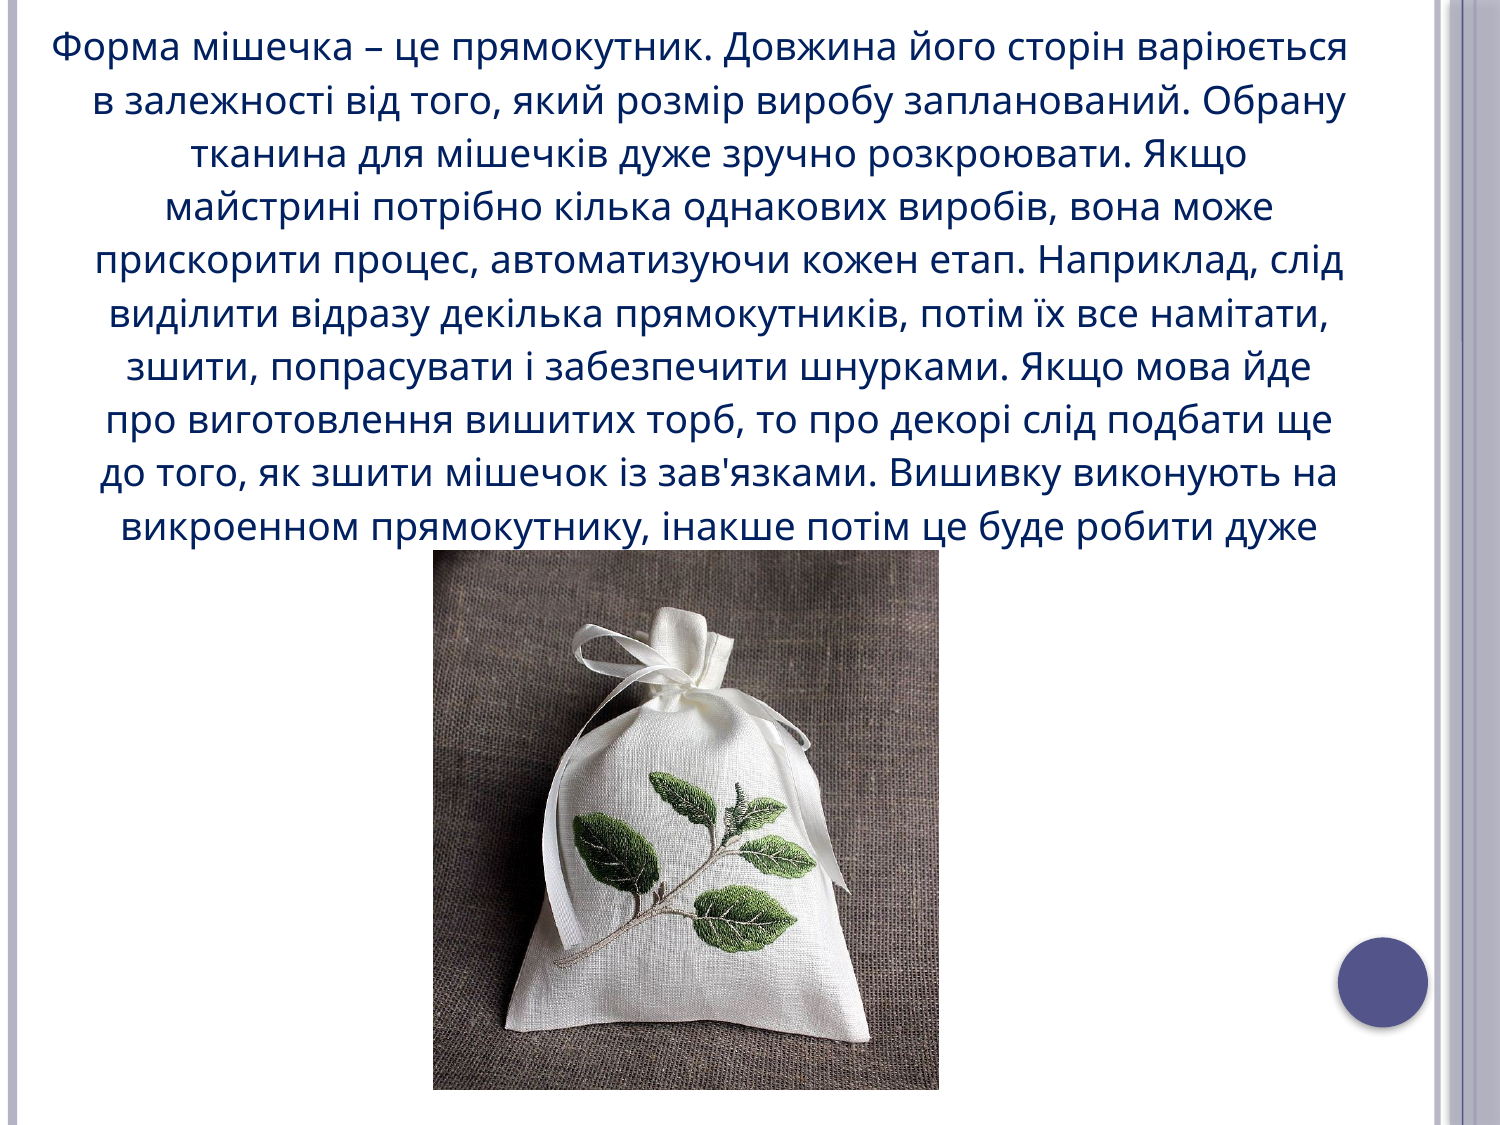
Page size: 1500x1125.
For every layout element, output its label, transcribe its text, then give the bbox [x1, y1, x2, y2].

list Форма мішечка – це прямокутник. Довжина його сторін варіюється в залежності від того, який розмір виробу запланований. Обрану тканина для мішечків дуже зручно розкроювати. Якщо майстрині потрібно кілька однакових виробів, вона може прискорити процес, автоматизуючи кожен етап. Наприклад, слід виділити відразу декілька прямокутників, потім їх все намітати, зшити, попрасувати і забезпечити шнурками. Якщо мова йде про виготовлення вишитих торб, то про декорі слід подбати ще до того, як зшити мішечок із зав'язками. Вишивку виконують на викроенном прямокутнику, інакше потім це буде робити дуже незручно. [35, 11, 1366, 617]
picture [432, 550, 940, 1091]
